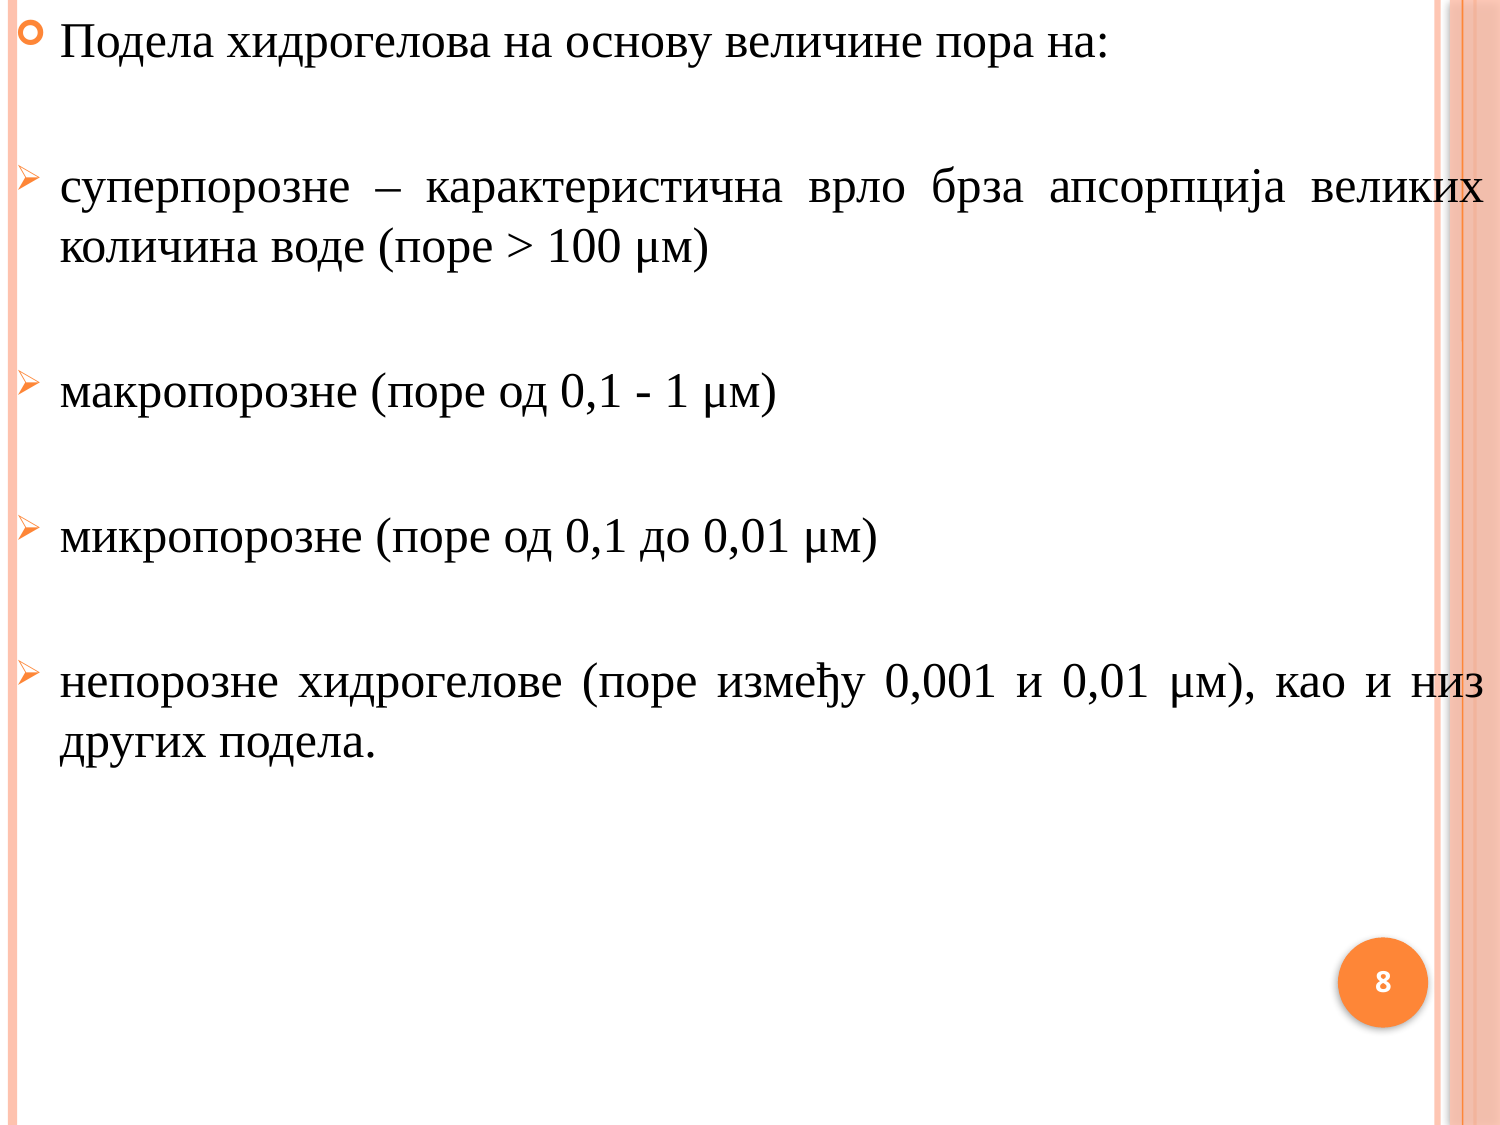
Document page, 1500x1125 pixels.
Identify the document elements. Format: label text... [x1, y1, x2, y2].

list Подела хидрогелова на основу величине пора на: суперпорозне – карактеристична врло брза апсорпција великих количина воде (поре > 100 μм) макропорозне (поре од 0,1 - 1 μм) микропорозне (поре од 0,1 до 0,01 μм) непорозне хидрогелове (поре између 0,001 и 0,01 μм), као и низ других подела. [0, 0, 1500, 1125]
